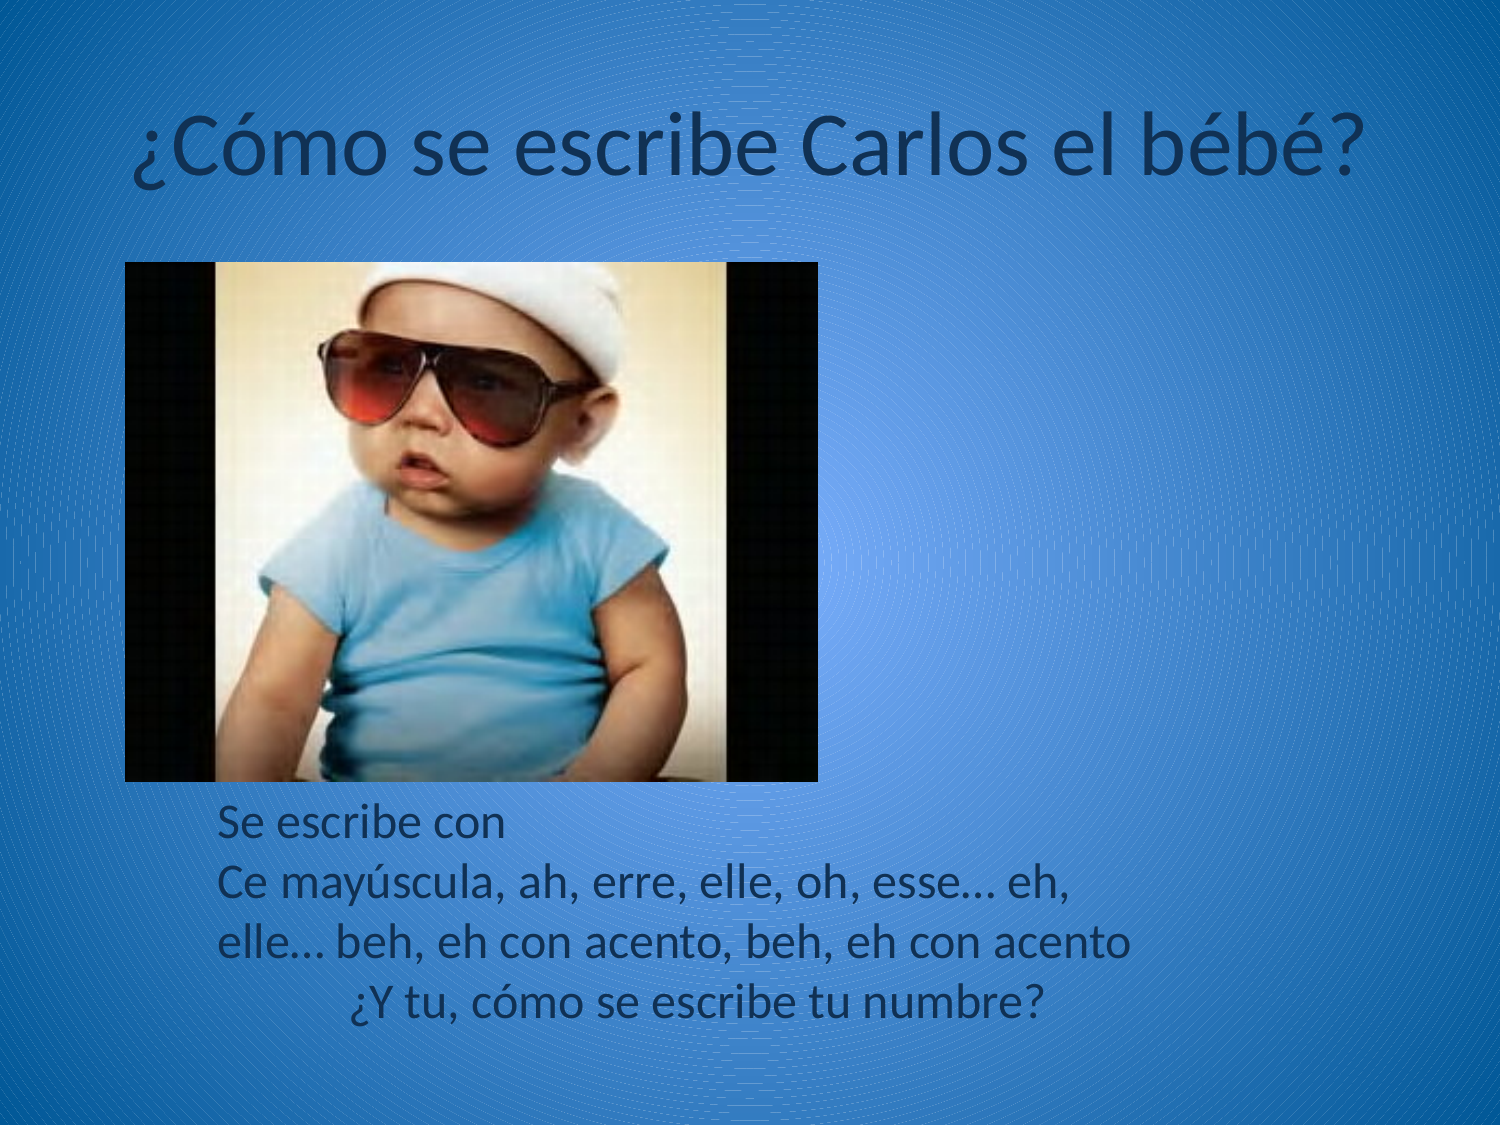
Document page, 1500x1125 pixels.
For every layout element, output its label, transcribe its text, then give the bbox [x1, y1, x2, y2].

title ¿Cómo se escribe Carlos el bébé? [75, 45, 1425, 233]
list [0, 262, 944, 782]
text_box Se escribe con Ce mayúscula, ah, erre, elle, oh, esse… eh, elle… beh, eh con acento, beh, eh con acento ¿Y tu, cómo se escribe tu numbre? [202, 781, 1193, 1036]
